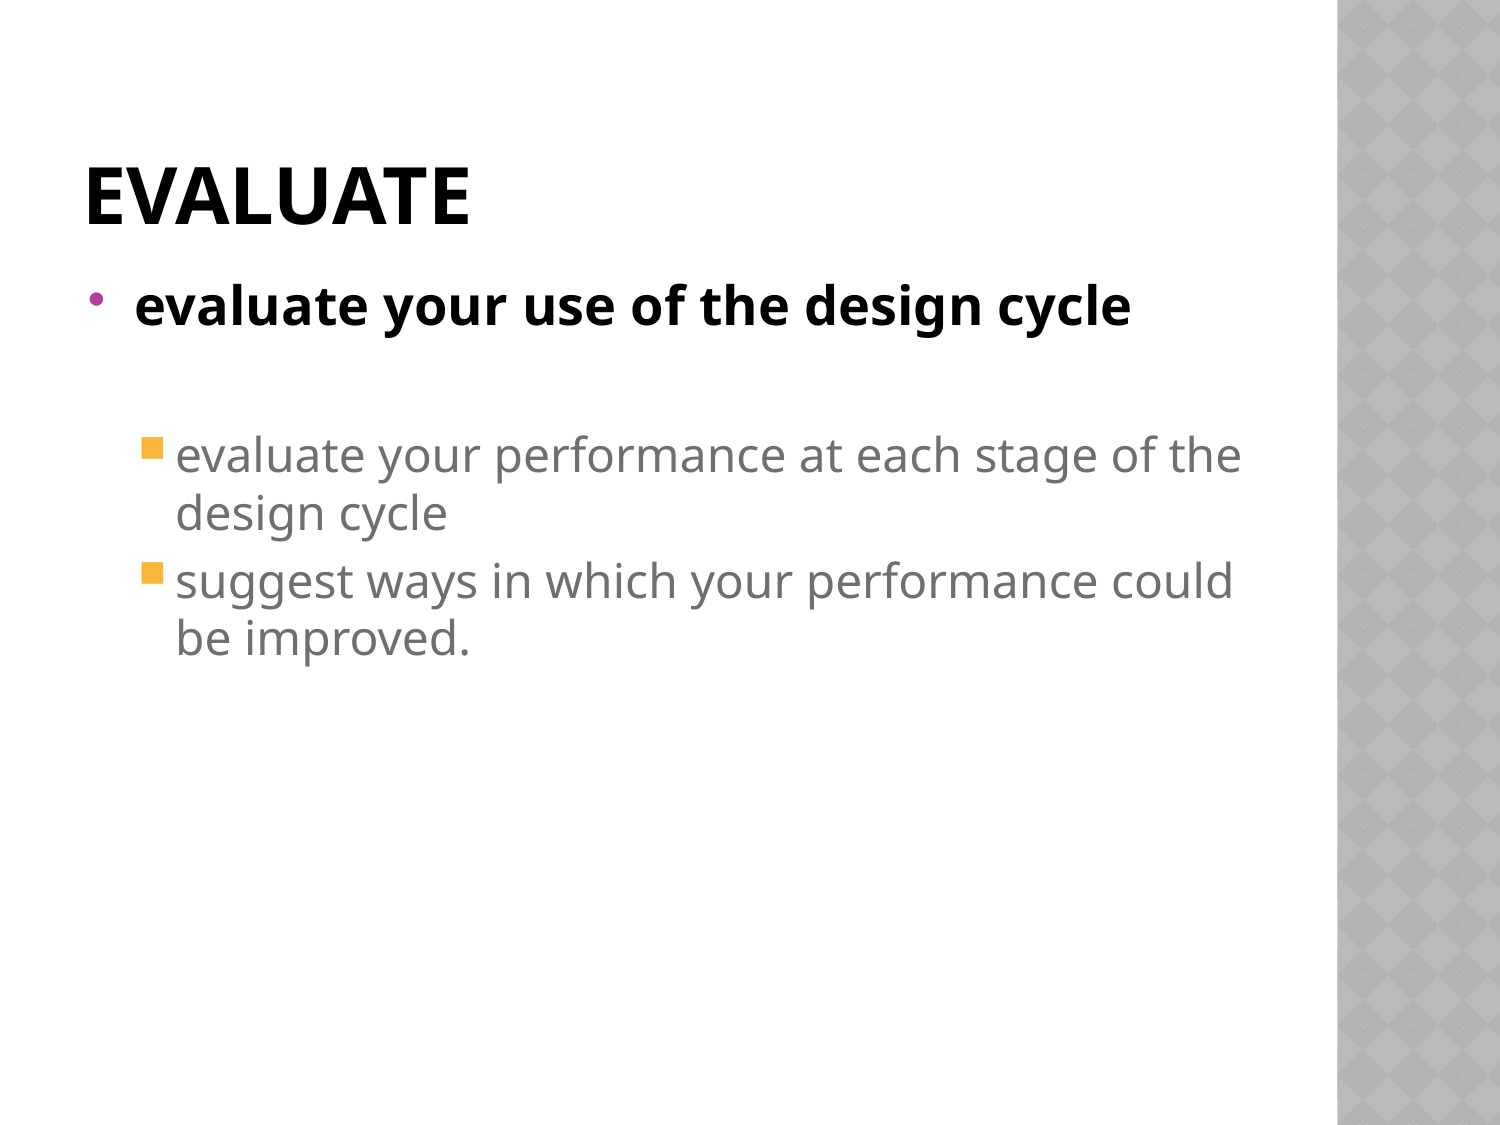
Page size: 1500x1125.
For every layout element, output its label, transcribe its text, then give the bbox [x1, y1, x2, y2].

list evaluate your use of the design cycle evaluate your performance at each stage of the design cycle suggest ways in which your performance could be improved. [75, 264, 1263, 1059]
title Evaluate [75, 52, 1263, 240]
